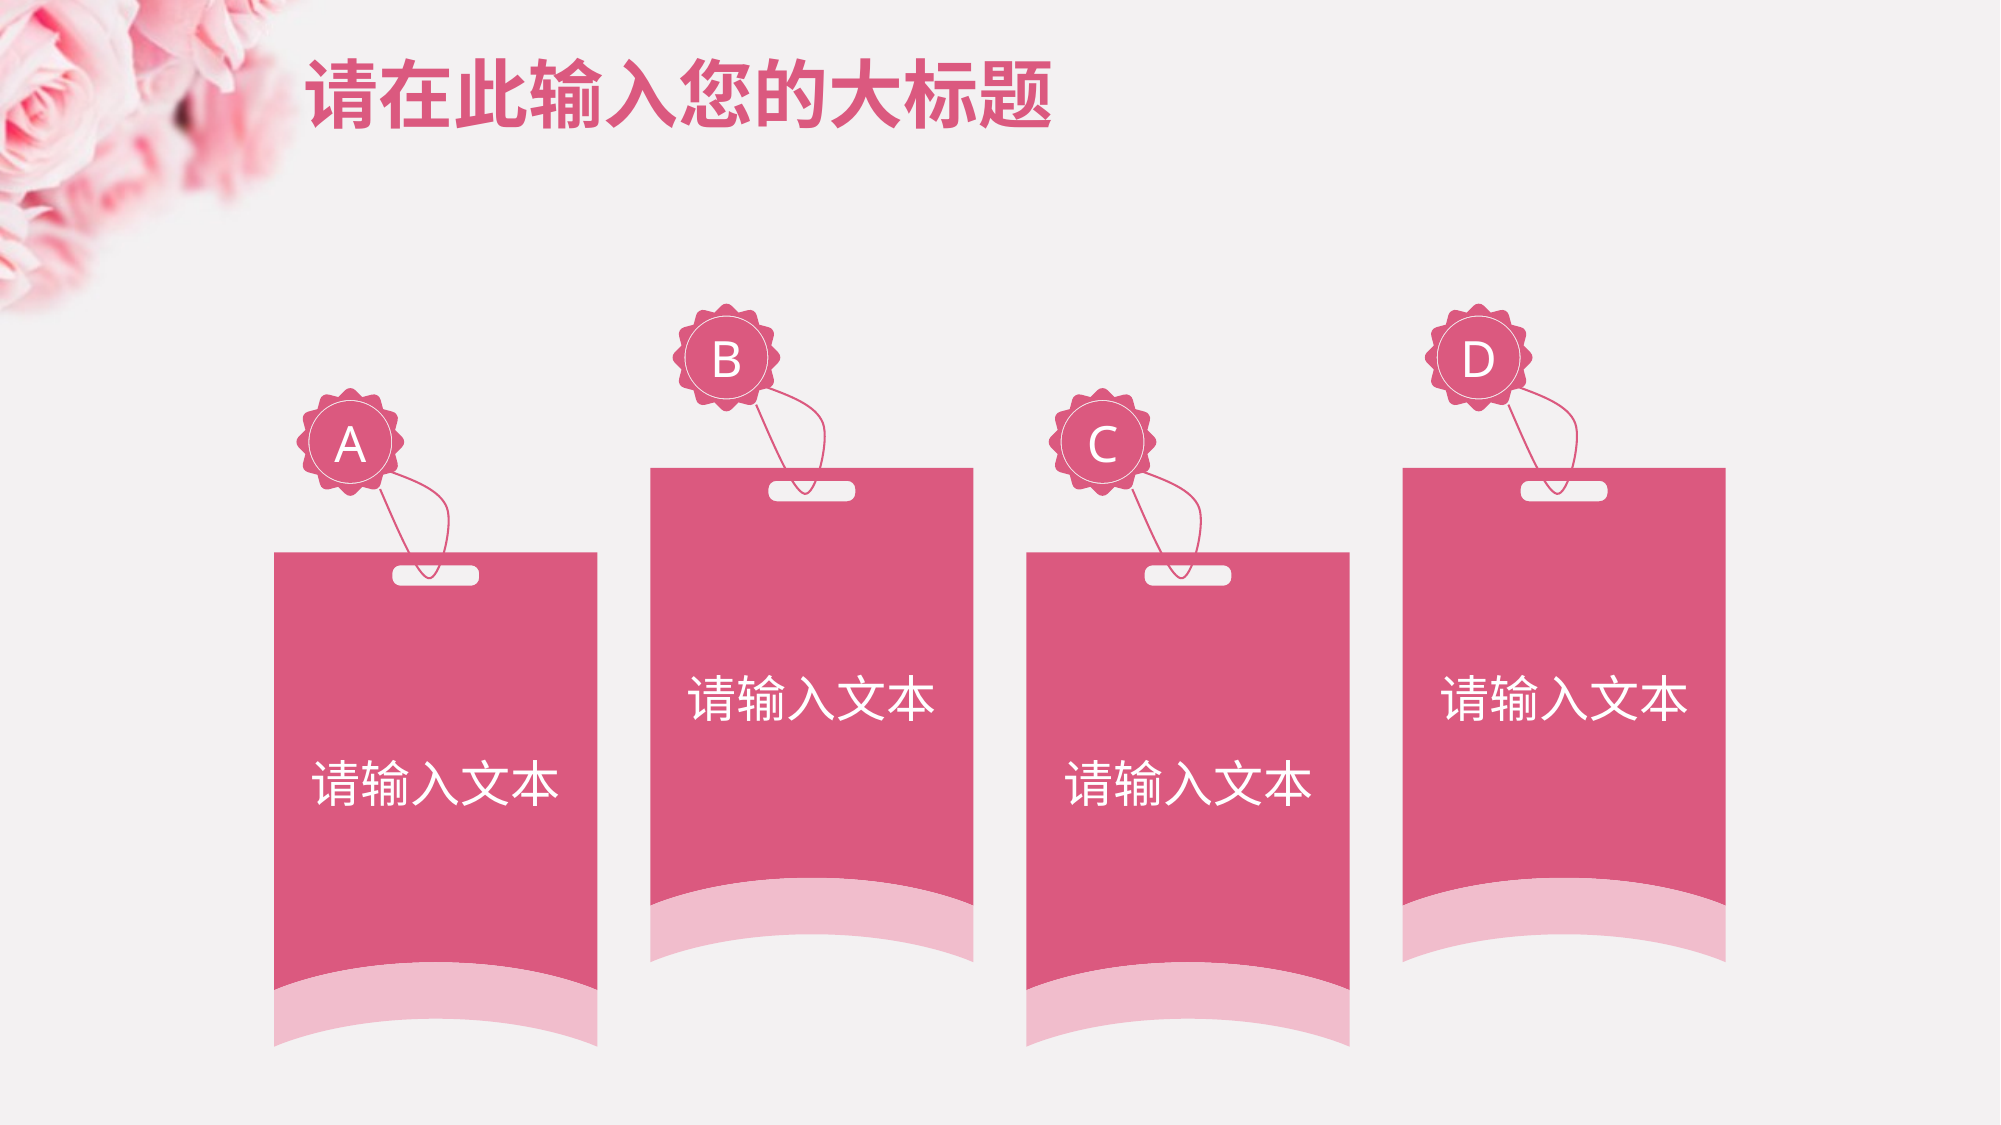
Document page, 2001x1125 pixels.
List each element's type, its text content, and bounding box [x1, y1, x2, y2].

text_box 请输入文本 [273, 551, 599, 989]
text_box [379, 472, 450, 580]
text_box [1401, 876, 1727, 964]
text_box [649, 876, 975, 964]
title 请在此输入您的大标题 [288, 16, 1876, 182]
picture [0, 0, 2000, 1125]
text_box 请输入文本 [1401, 466, 1727, 904]
text_box C [1047, 387, 1158, 497]
text_box [1507, 388, 1578, 495]
text_box D [1423, 302, 1534, 413]
text_box [1025, 961, 1351, 1049]
text_box B [671, 302, 782, 413]
text_box A [295, 387, 406, 497]
text_box 请输入文本 [1025, 551, 1351, 989]
text_box [273, 961, 599, 1049]
text_box [1131, 472, 1202, 580]
text_box [755, 388, 826, 495]
text_box 请输入文本 [649, 466, 975, 904]
